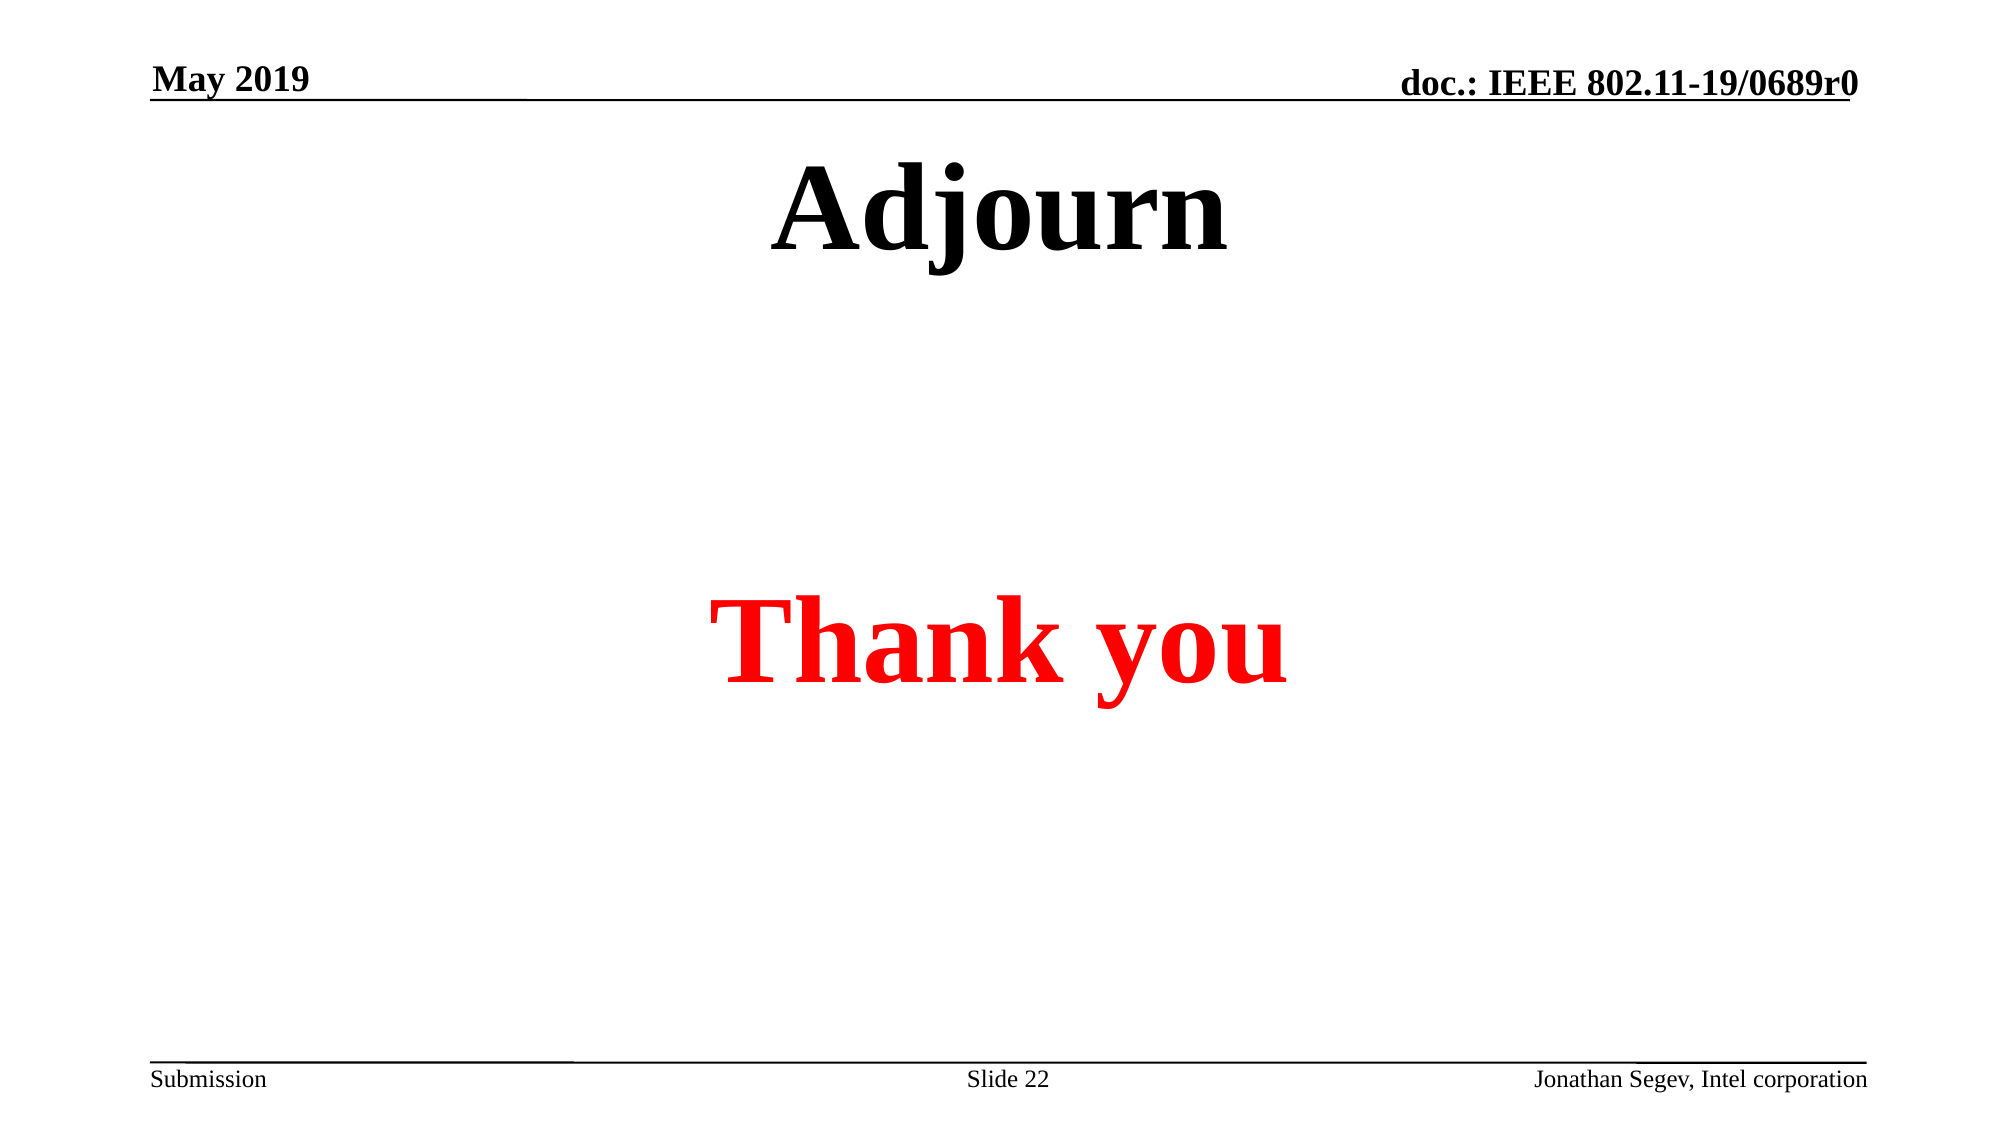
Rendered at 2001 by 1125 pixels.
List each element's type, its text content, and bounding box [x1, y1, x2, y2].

title Adjourn [149, 112, 1850, 288]
list Thank you [149, 324, 1850, 1000]
footer Jonathan Segev, Intel corporation [1171, 1061, 1869, 1093]
slide_number Slide 22 [950, 1061, 1067, 1123]
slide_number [152, 54, 563, 100]
